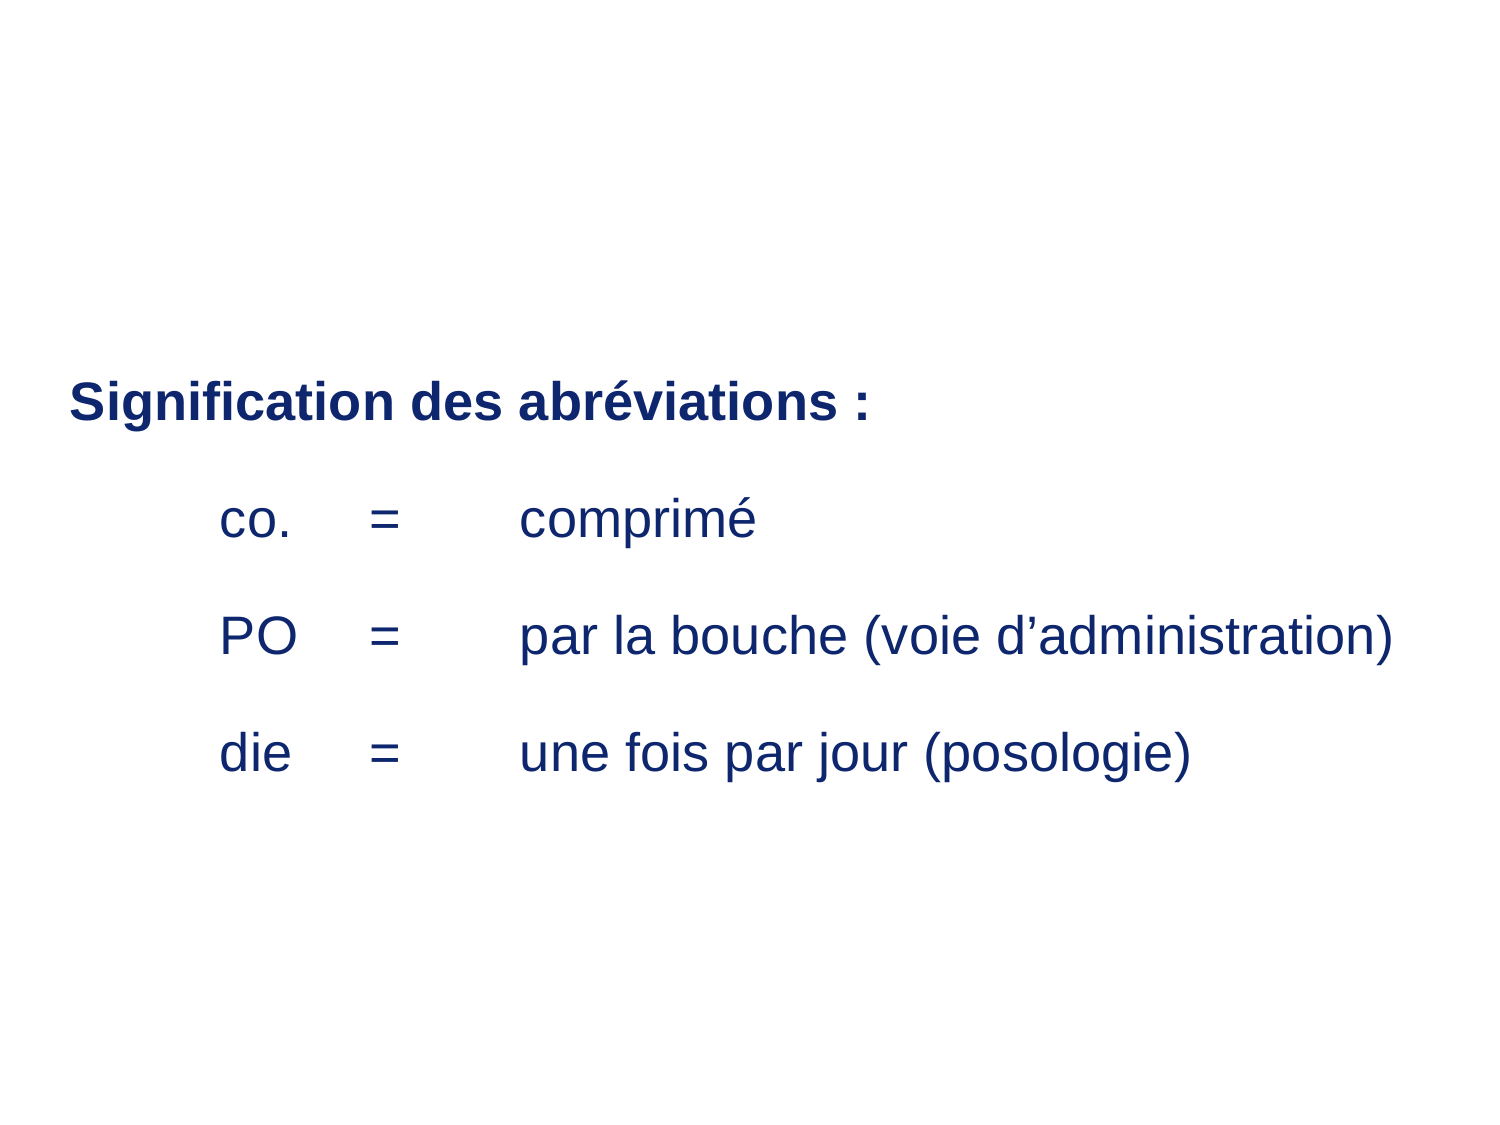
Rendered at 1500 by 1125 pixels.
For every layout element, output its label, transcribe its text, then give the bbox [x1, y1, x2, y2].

list Signification des abréviations : co. = comprimé PO = par la bouche (voie d’administration) die = une fois par jour (posologie) [54, 359, 1470, 480]
